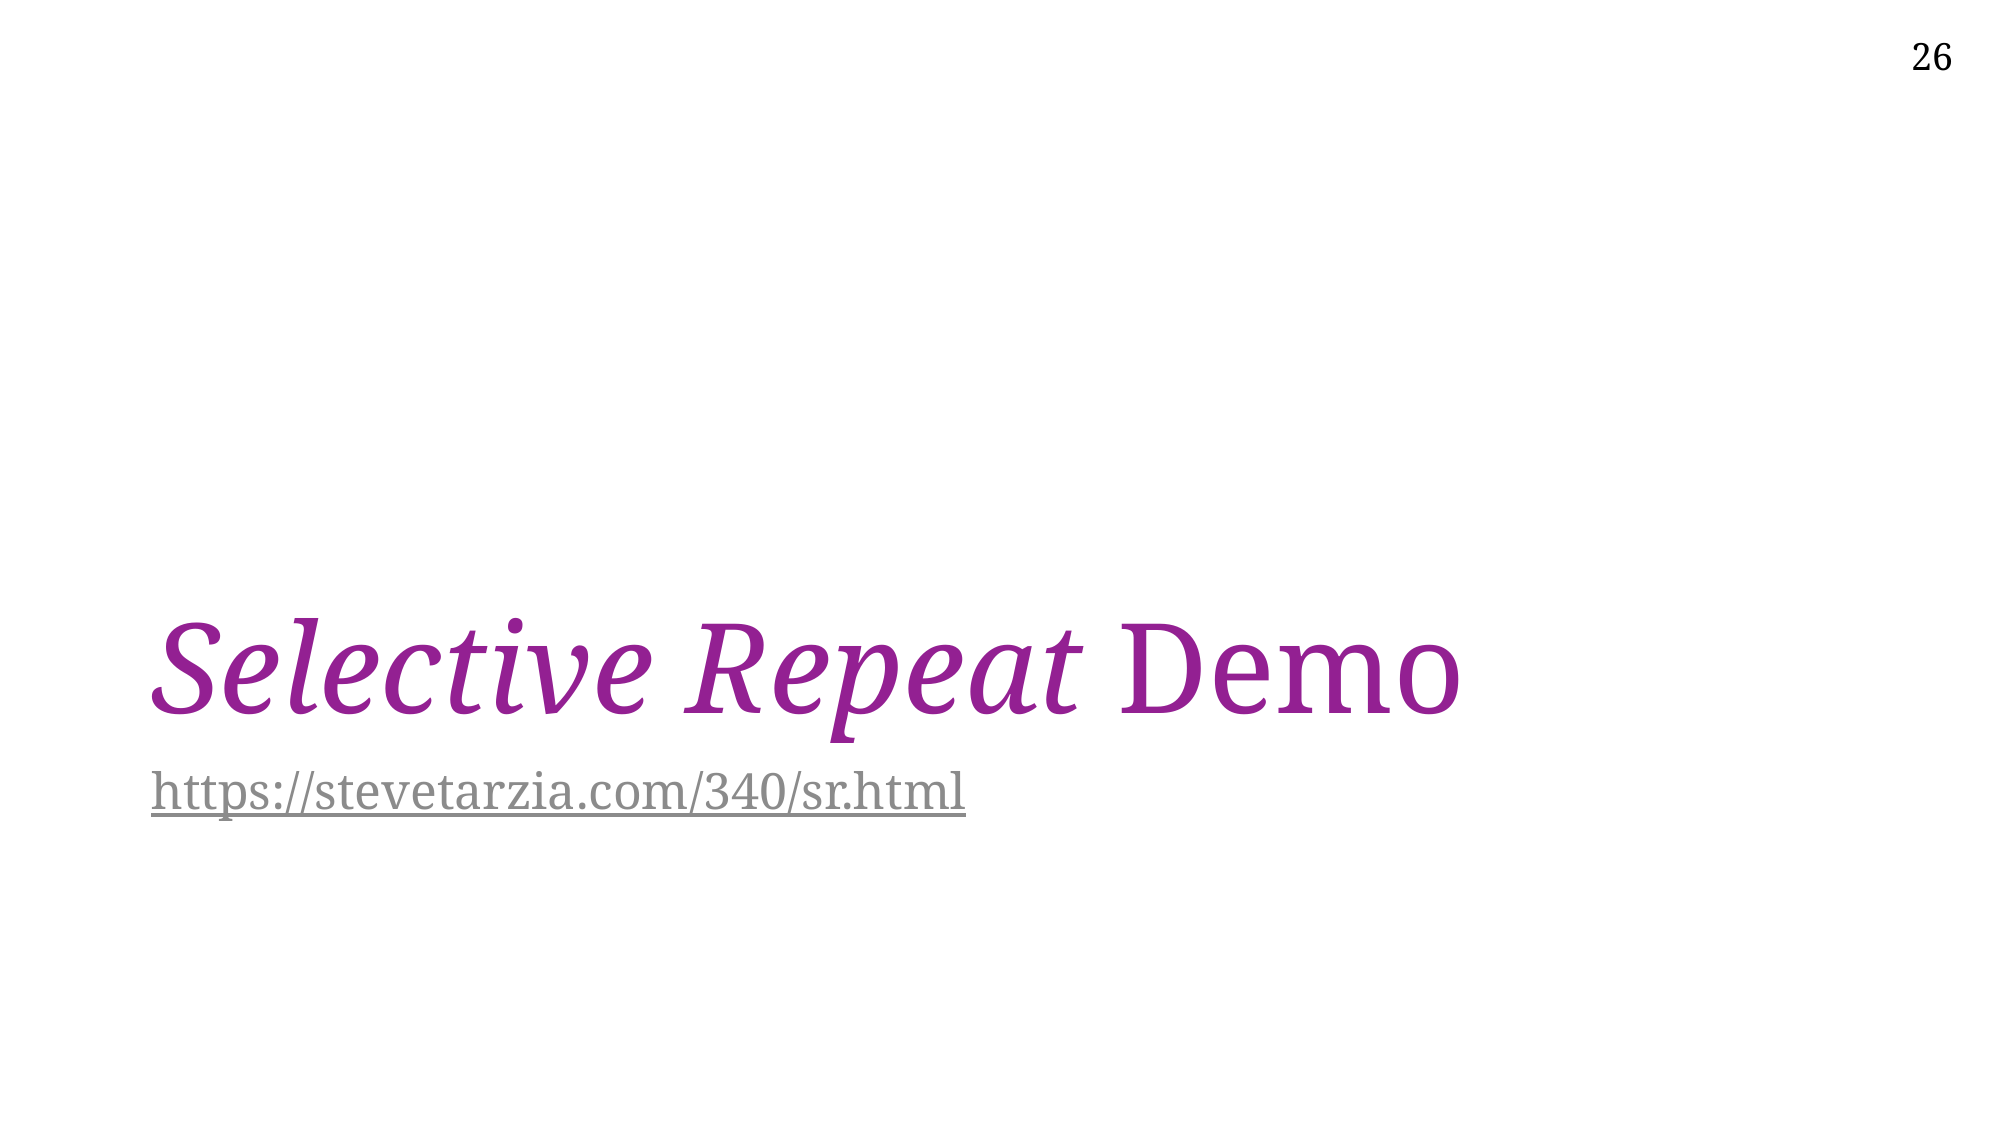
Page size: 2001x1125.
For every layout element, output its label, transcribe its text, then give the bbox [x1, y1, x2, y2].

title Selective Repeat Demo [136, 280, 1862, 749]
list https://stevetarzia.com/340/sr.html [136, 752, 1862, 999]
